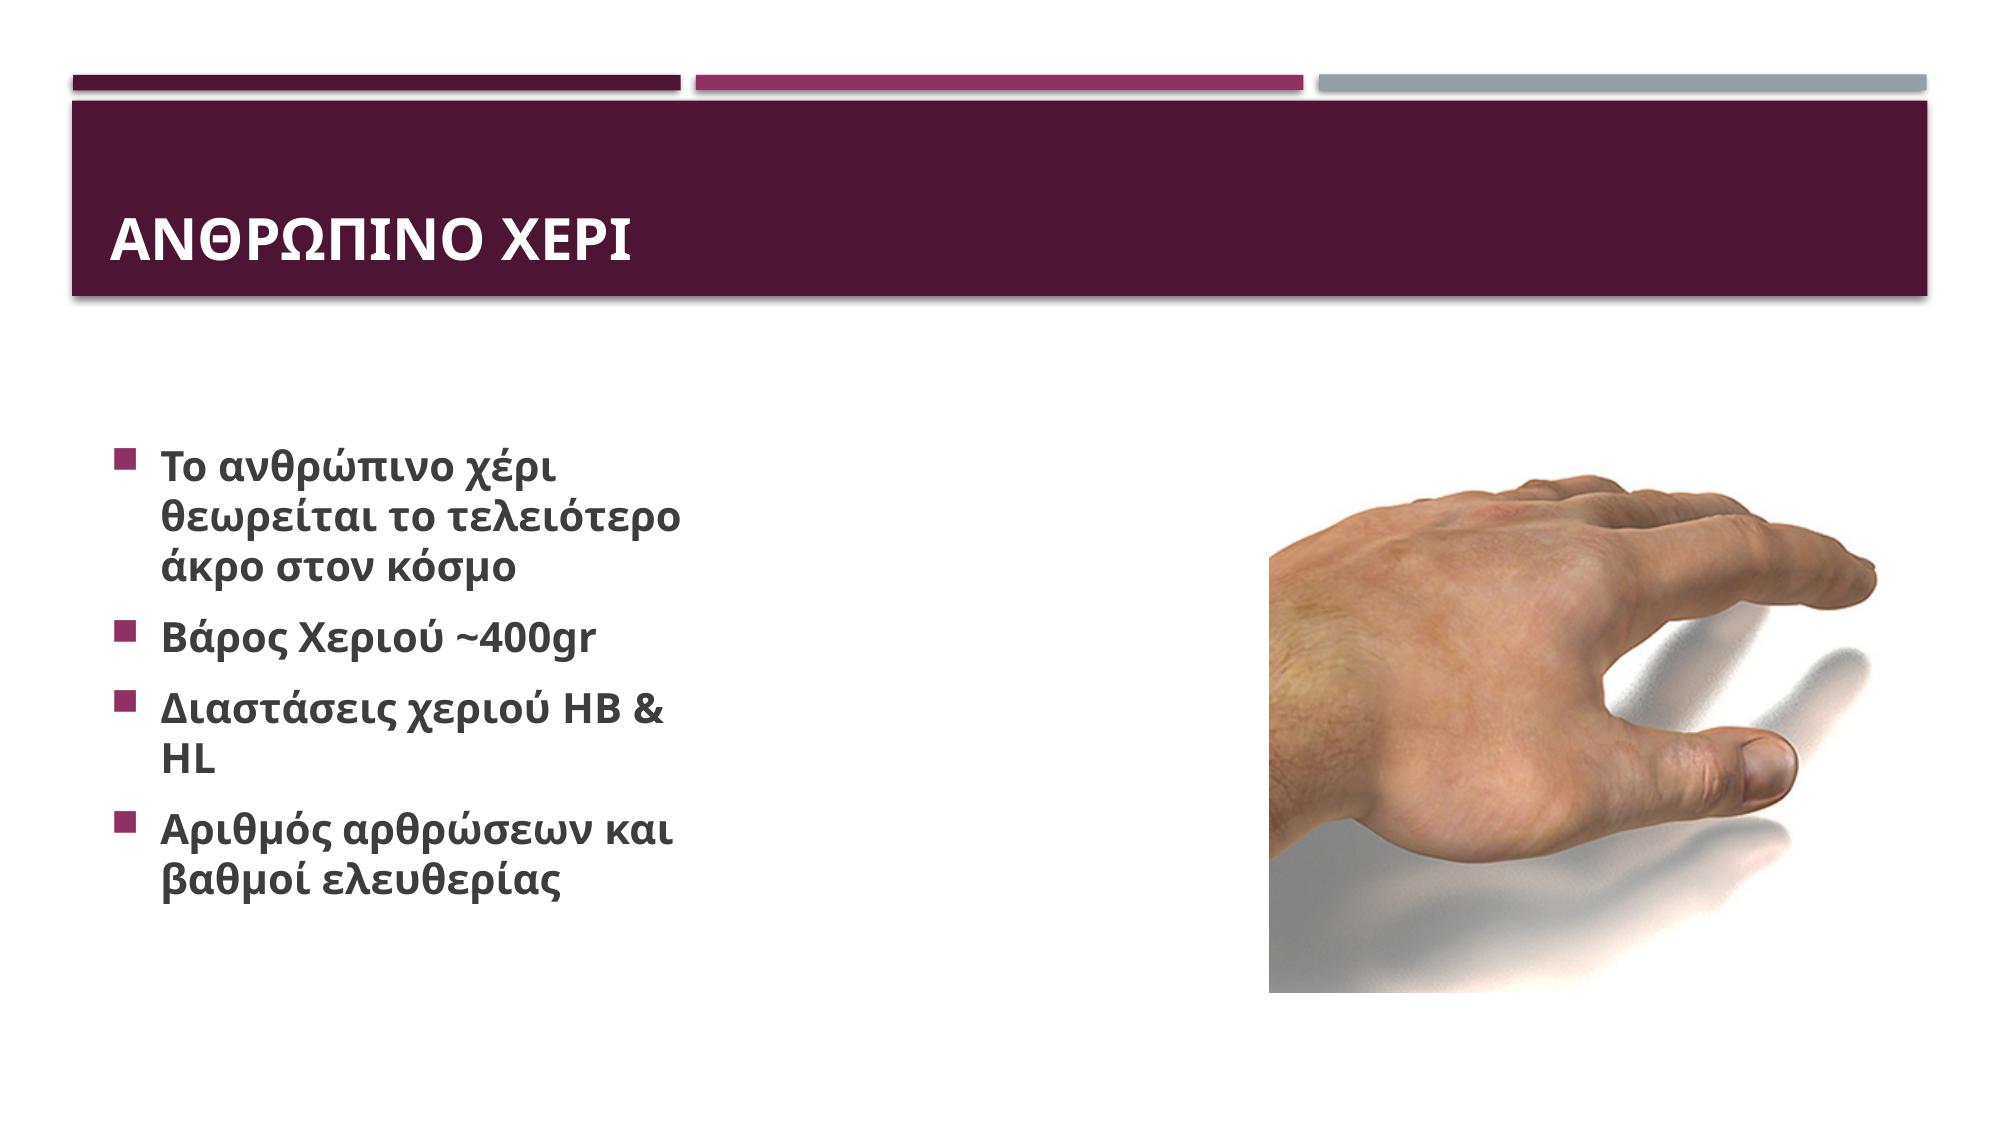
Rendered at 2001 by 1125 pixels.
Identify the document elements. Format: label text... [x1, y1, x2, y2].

picture [1268, 357, 1906, 994]
list Το ανθρώπινο χέρι θεωρείται το τελειότερο άκρο στον κόσμο Βάρος Χεριού ~400gr Διαστάσεις χεριού ΗΒ & ΗL Αριθμός αρθρώσεων και βαθμοί ελευθερίας [95, 357, 726, 986]
title Ανθρωπινο χερι [95, 115, 1905, 280]
